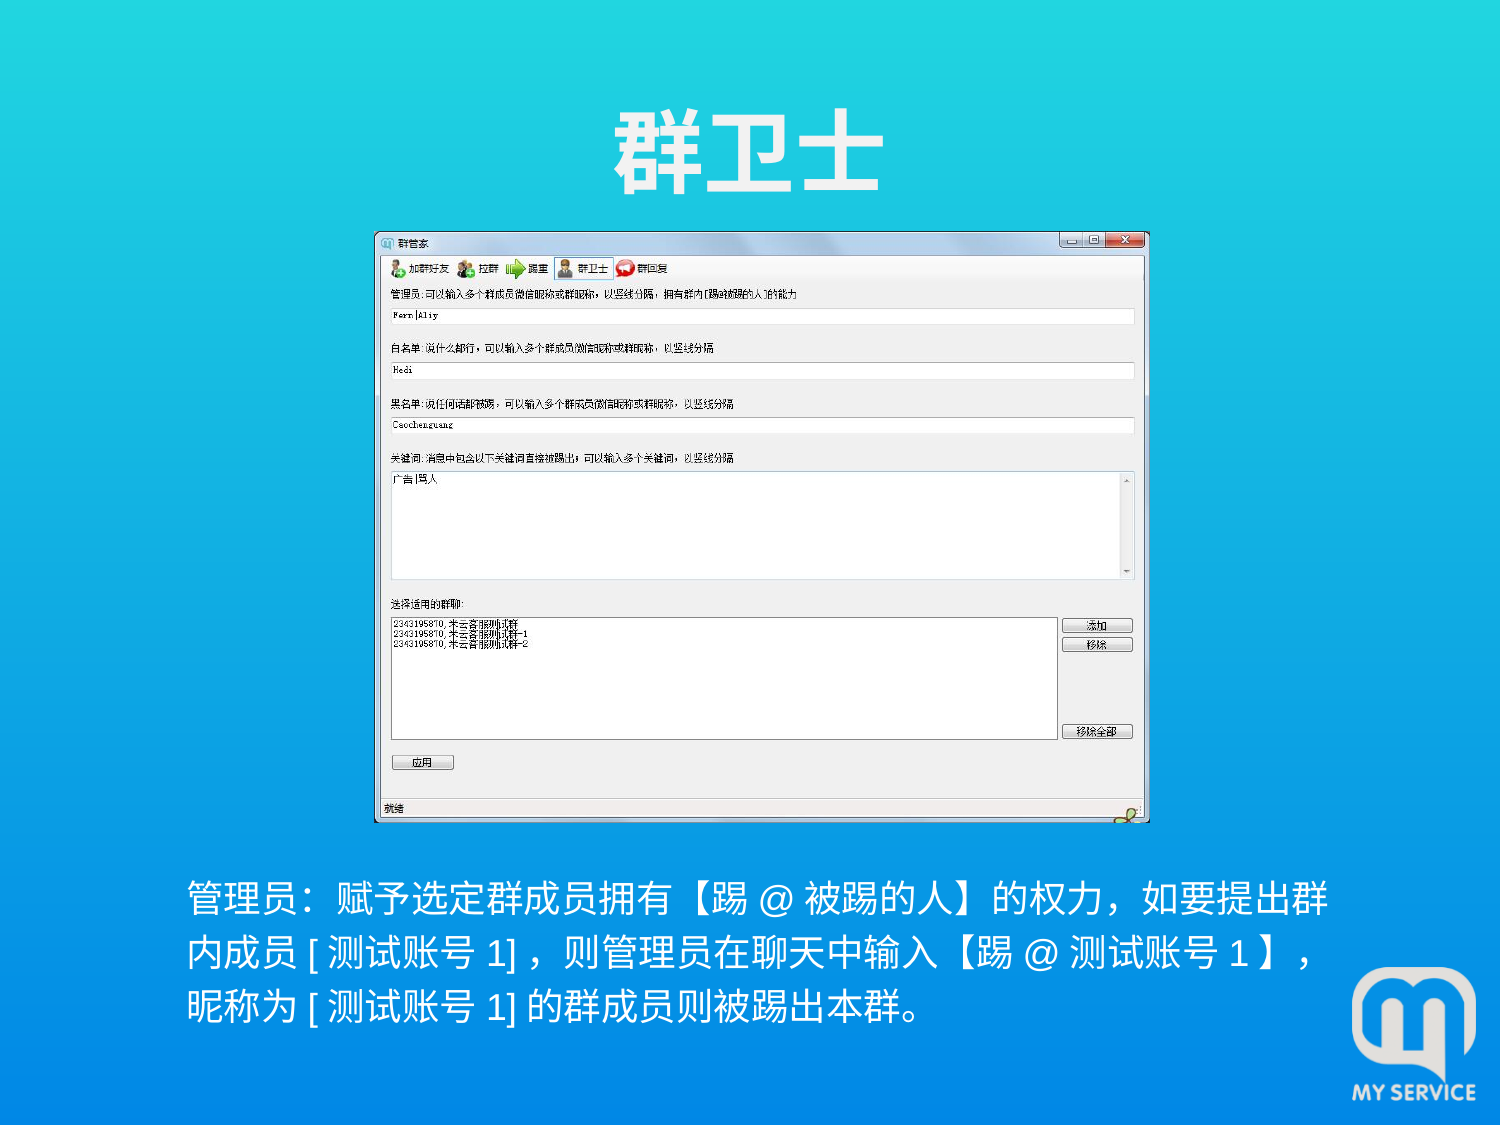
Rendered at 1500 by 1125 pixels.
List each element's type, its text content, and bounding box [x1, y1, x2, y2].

text_box 管理员：赋予选定群成员拥有【踢@被踢的人】的权力，如要提出群内成员[测试账号1]，则管理员在聊天中输入【踢@测试账号1】，昵称为[测试账号1]的群成员则被踢出本群。 [171, 858, 1353, 1035]
picture [0, 231, 1500, 822]
picture [1352, 967, 1476, 1107]
title 群卫士 [75, 45, 1425, 233]
